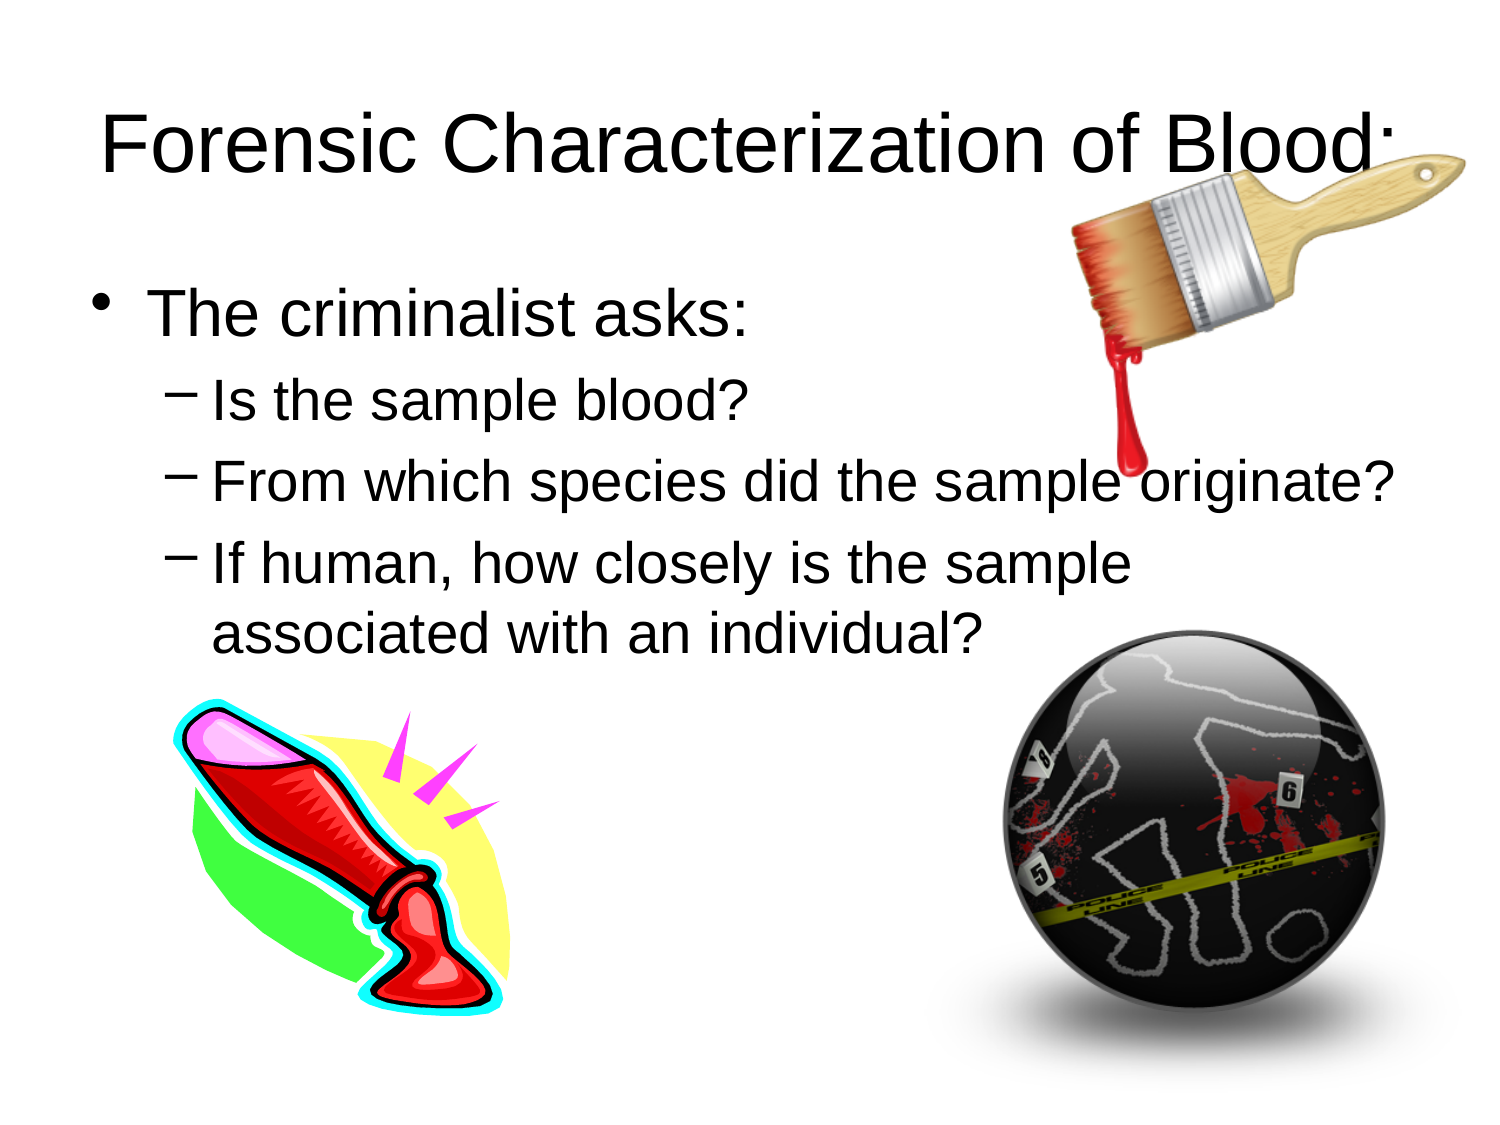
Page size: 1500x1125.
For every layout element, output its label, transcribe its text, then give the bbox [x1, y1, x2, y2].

picture [924, 624, 1462, 1093]
list The criminalist asks: Is the sample blood? From which species did the sample originate? If human, how closely is the sample associated with an individual? [75, 262, 1425, 1005]
picture [162, 687, 545, 1016]
title Forensic Characterization of Blood: [75, 45, 1425, 233]
picture [1024, 87, 1476, 538]
